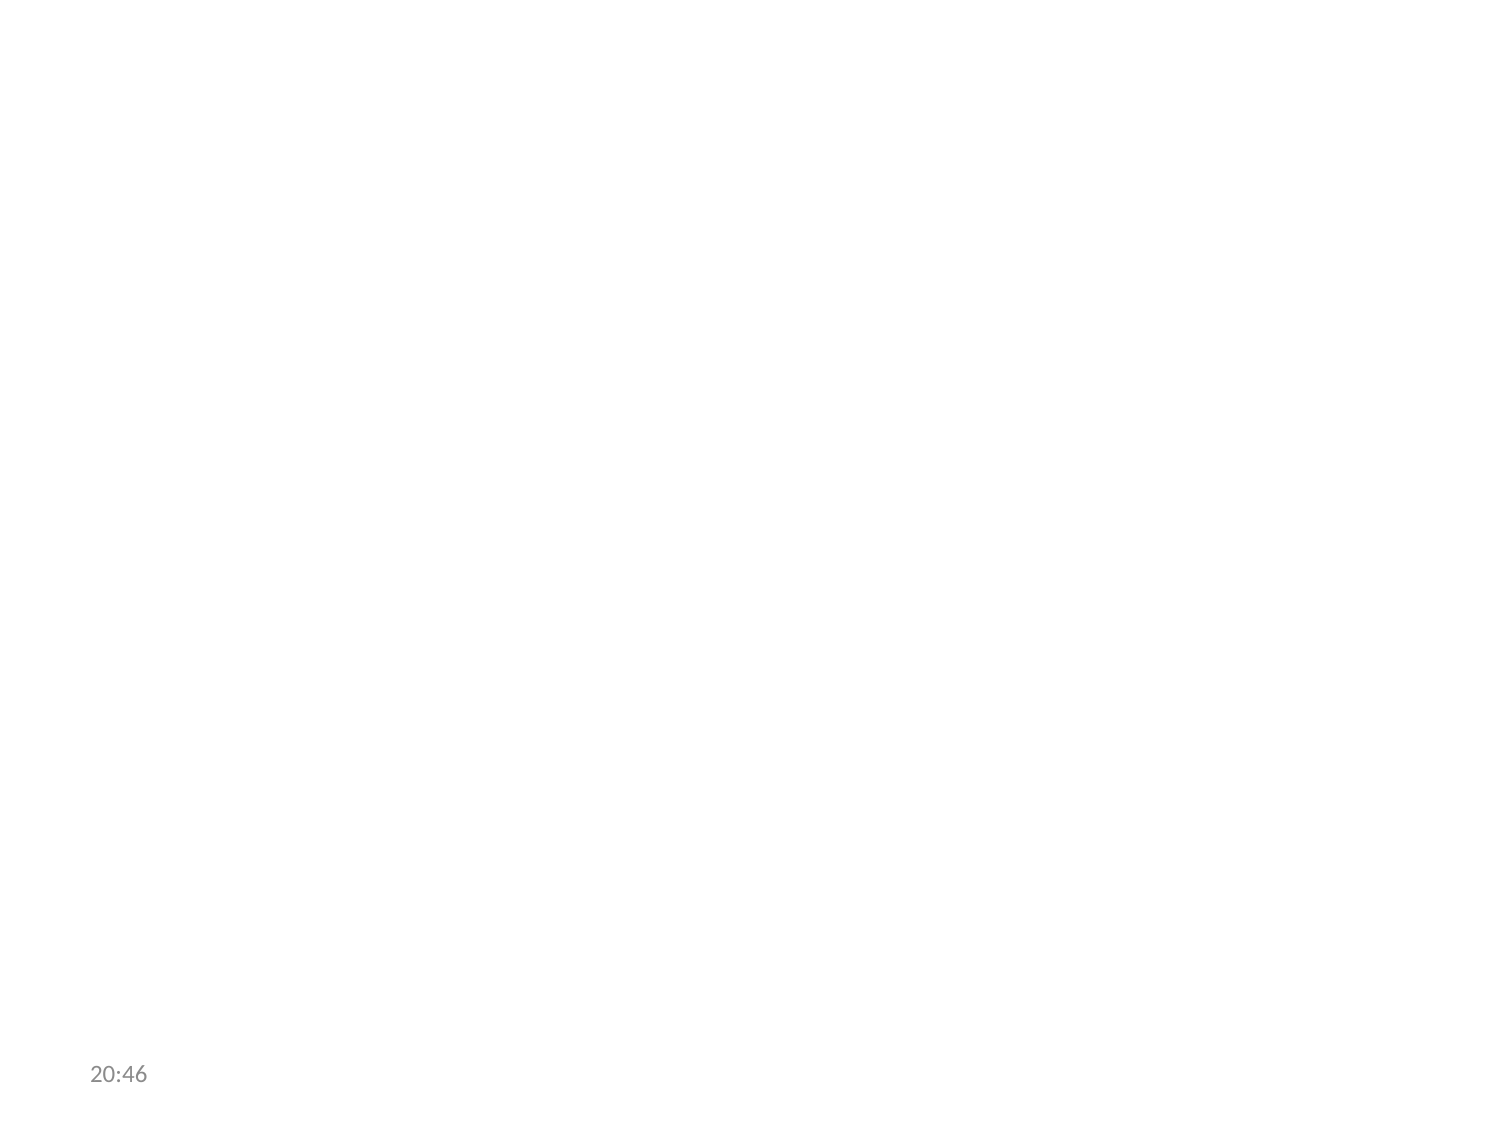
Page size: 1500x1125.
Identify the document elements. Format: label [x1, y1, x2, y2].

slide_number [75, 1042, 425, 1103]
